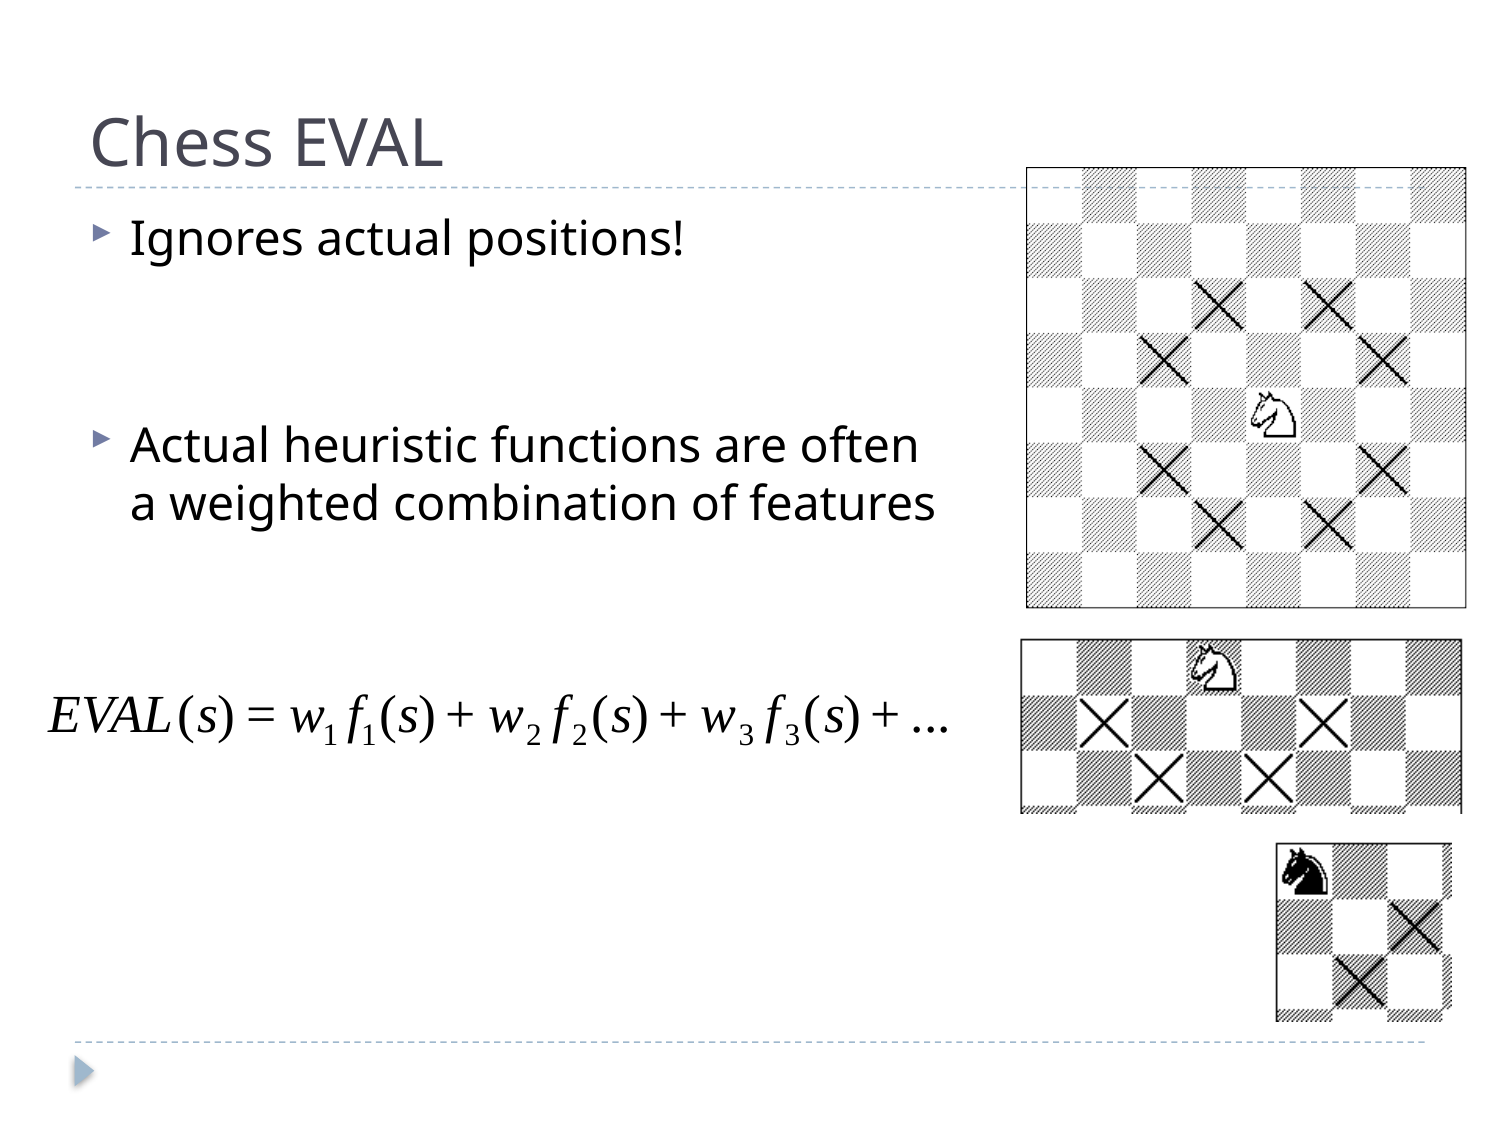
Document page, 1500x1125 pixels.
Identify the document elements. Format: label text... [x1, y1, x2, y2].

picture [1025, 167, 1470, 612]
title Chess EVAL [75, 24, 1425, 188]
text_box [37, 687, 951, 751]
list Ignores actual positions! Actual heuristic functions are often a weighted combination of features [75, 200, 988, 612]
picture [1016, 636, 1467, 814]
picture [1273, 840, 1452, 1023]
